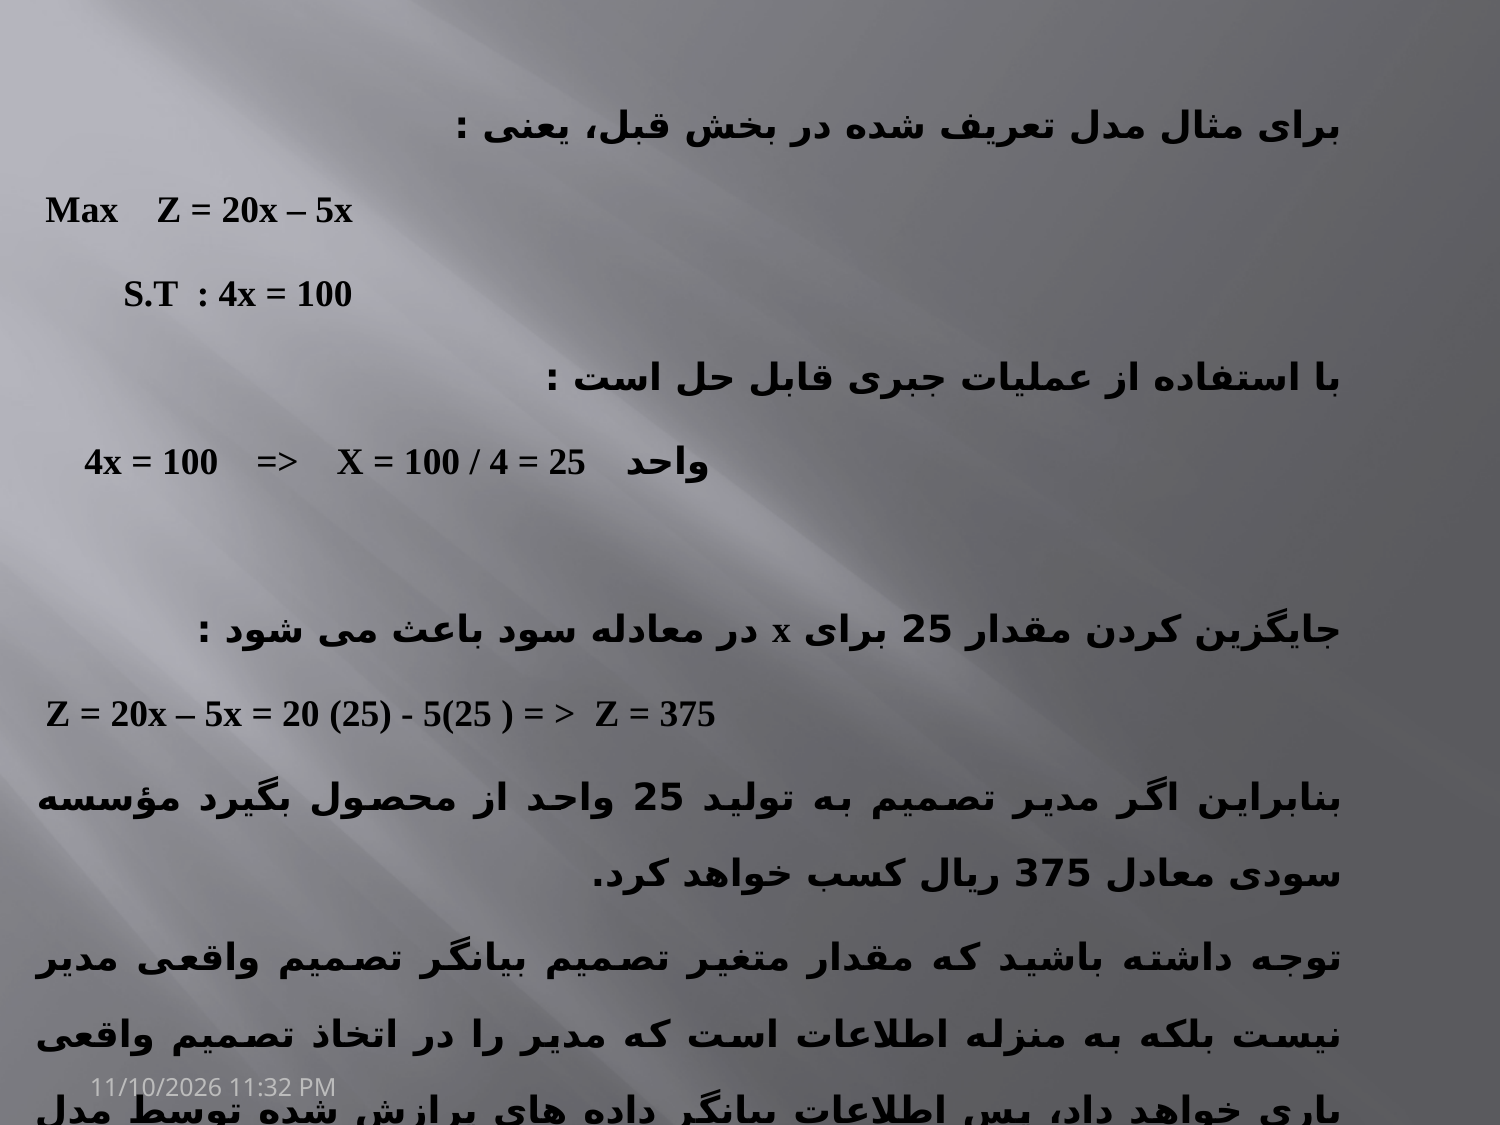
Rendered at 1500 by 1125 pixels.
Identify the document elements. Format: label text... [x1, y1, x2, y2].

list برای مثال مدل تعریف شده در بخش قبل، یعنی : Max Z = 20x – 5x S.T : 4x = 100 با استفاده از عملیات جبری قابل حل است : واحد 4x = 100 => X = 100 / 4 = 25 جایگزین کردن مقدار 25 برای x در معادله سود باعث می شود : Z = 20x – 5x = 20 (25) - 5(25 ) = > Z = 375 بنابراین اگر مدیر تصمیم به تولید 25 واحد از محصول بگیرد مؤسسه سودی معادل 375 ریال کسب خواهد کرد. توجه داشته باشید که مقدار متغیر تصمیم بیانگر تصمیم واقعی مدیر نیست بلکه به منزله اطلاعات است که مدیر را در اتخاذ تصمیم واقعی یاری خواهد داد، پس اطلاعات بیانگر داده های پرازش شده توسط مدل خطی شده می باشند. [17, 61, 1447, 1125]
slide_number 20/مارس/1 [75, 1052, 425, 1113]
